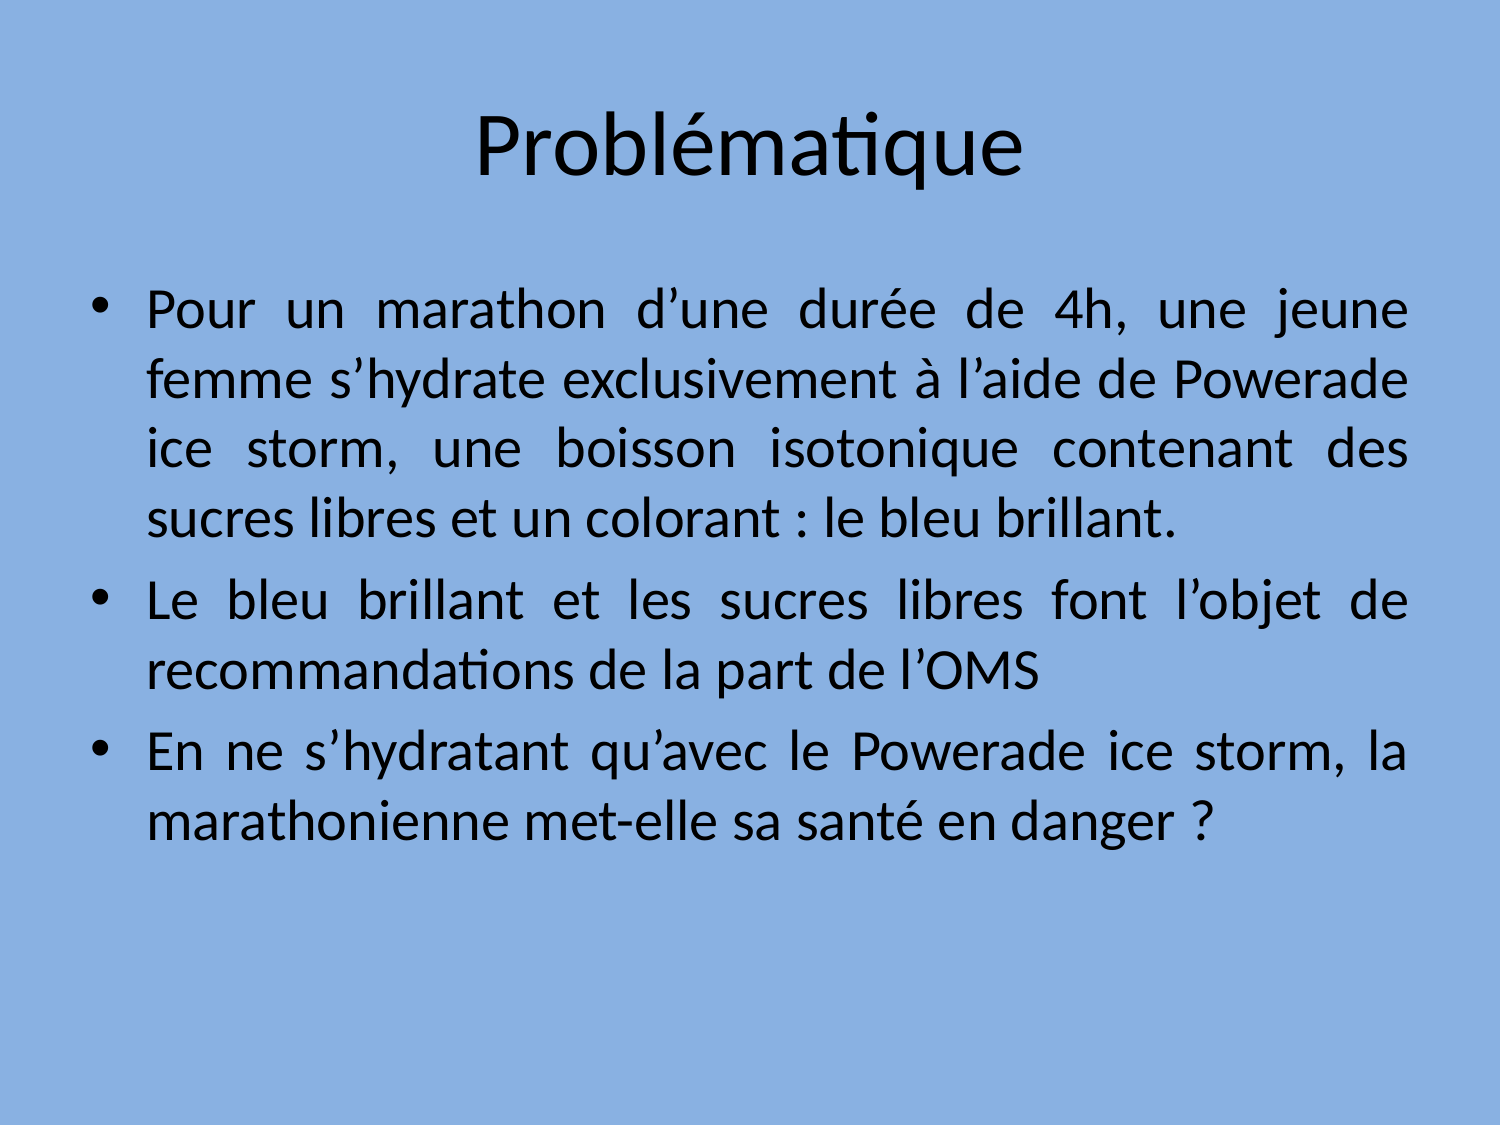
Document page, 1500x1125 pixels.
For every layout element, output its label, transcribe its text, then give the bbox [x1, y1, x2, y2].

list Pour un marathon d’une durée de 4h, une jeune femme s’hydrate exclusivement à l’aide de Powerade ice storm, une boisson isotonique contenant des sucres libres et un colorant : le bleu brillant. Le bleu brillant et les sucres libres font l’objet de recommandations de la part de l’OMS En ne s’hydratant qu’avec le Powerade ice storm, la marathonienne met-elle sa santé en danger ? [75, 262, 1425, 1005]
title Problématique [75, 45, 1425, 233]
